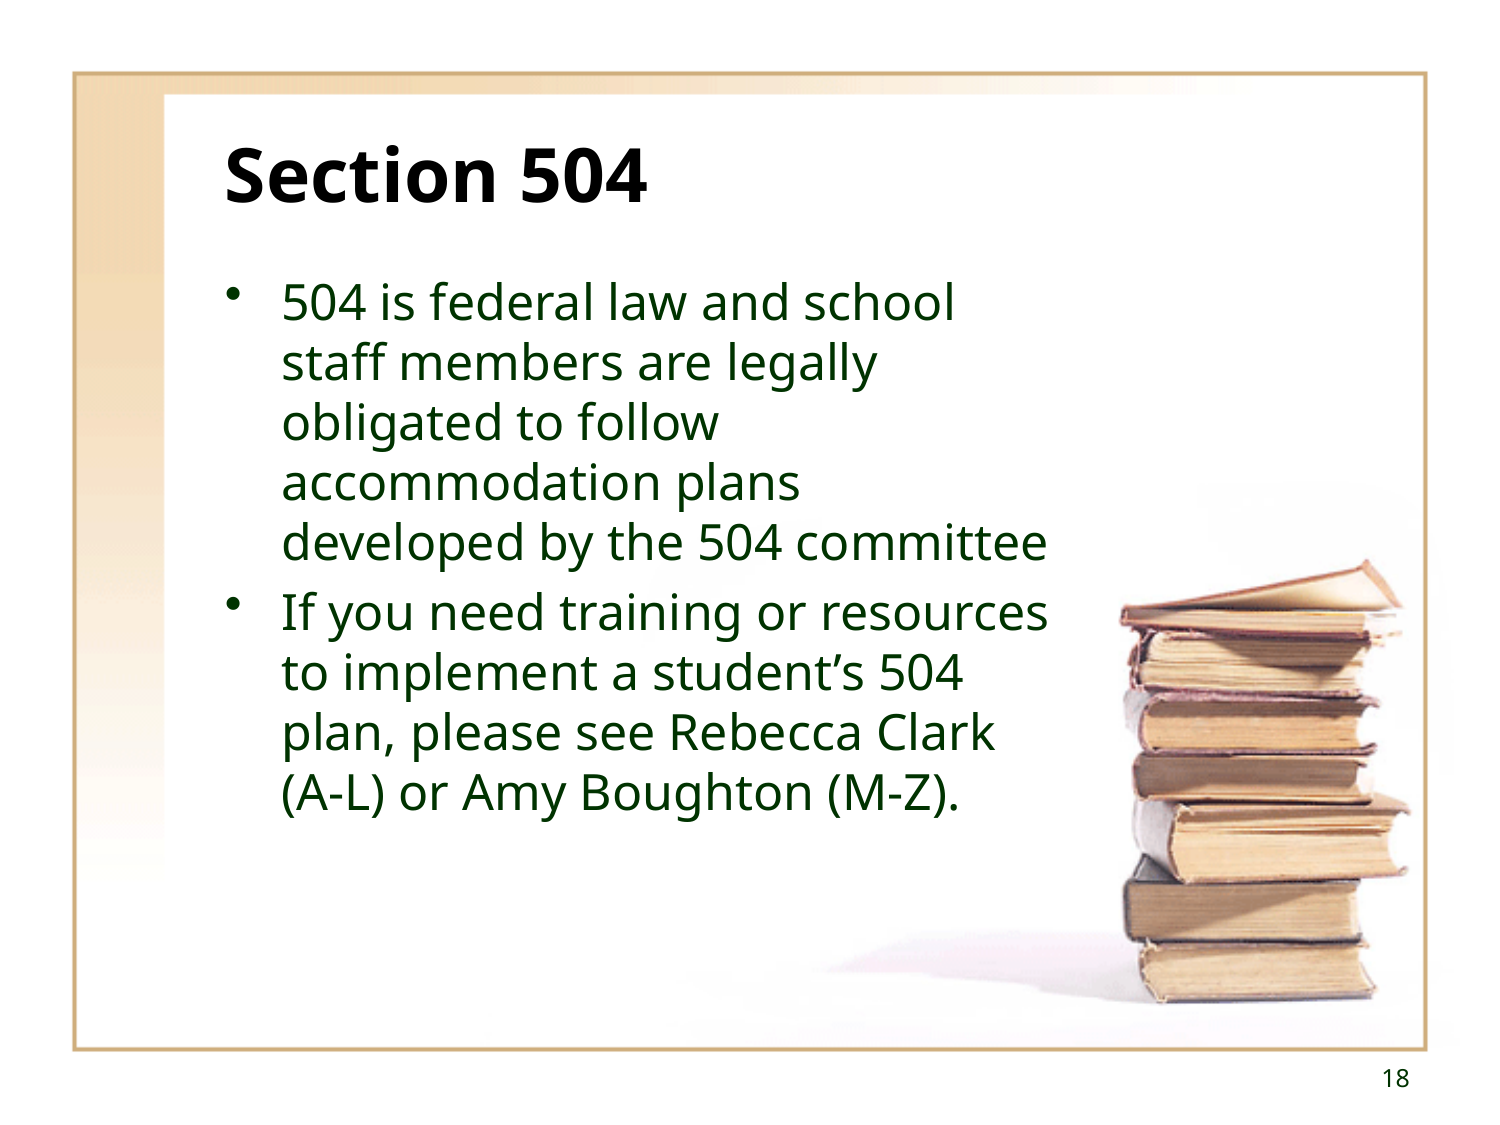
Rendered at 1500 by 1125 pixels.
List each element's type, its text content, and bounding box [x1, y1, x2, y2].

slide_number 18 [1074, 1054, 1426, 1109]
picture [0, 0, 1500, 1125]
title Section 504 [209, 112, 1373, 233]
list 504 is federal law and school staff members are legally obligated to follow accommodation plans developed by the 504 committee If you need training or resources to implement a student’s 504 plan, please see Rebecca Clark (A-L) or Amy Boughton (M-Z). [209, 262, 1073, 1006]
